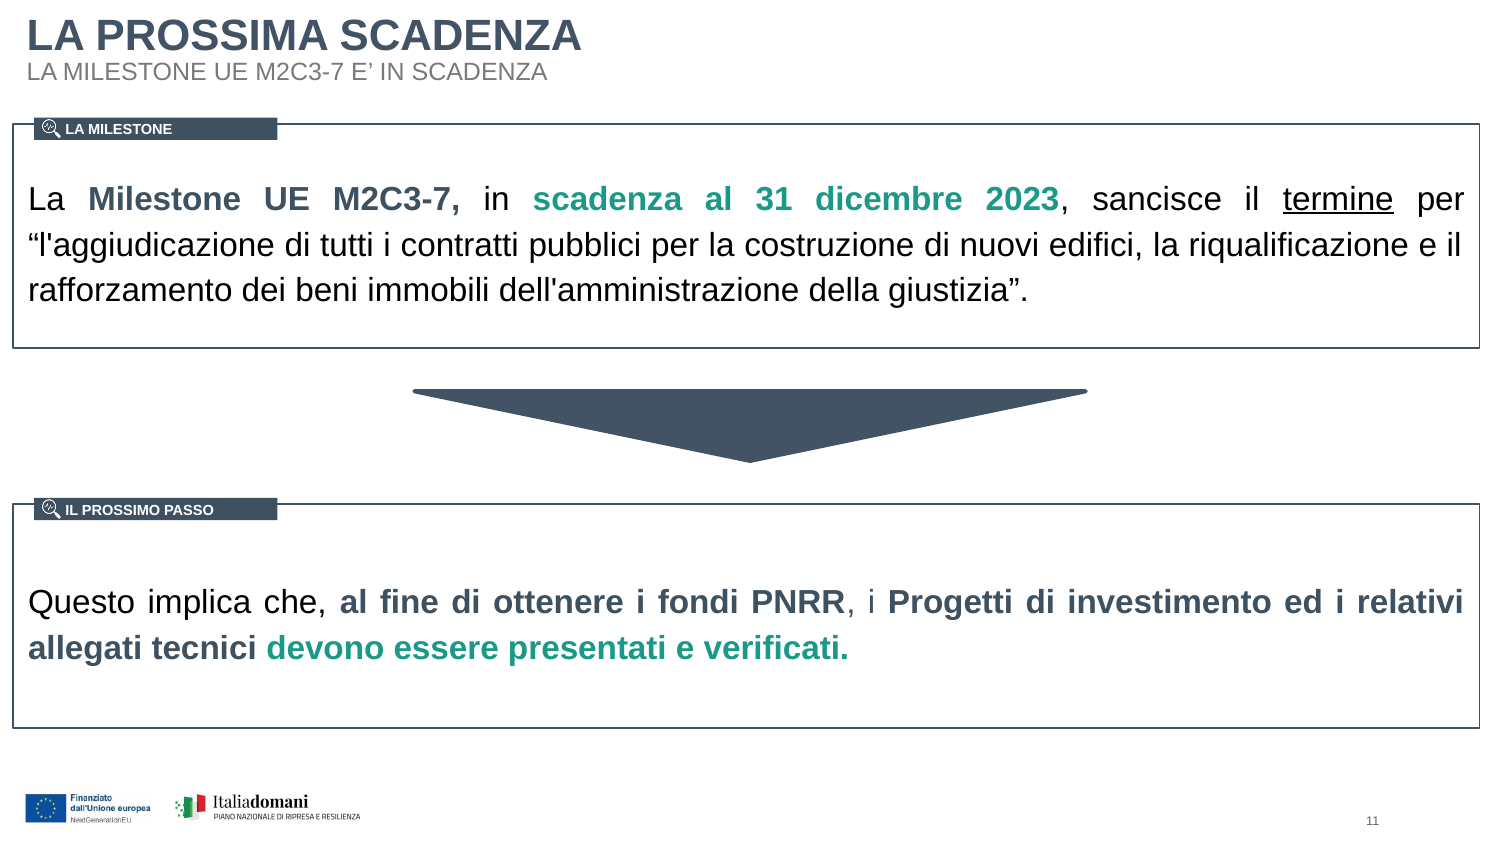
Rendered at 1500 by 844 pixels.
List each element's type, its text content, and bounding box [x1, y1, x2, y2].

text_box LA MILESTONE UE M2C3-7 E’ IN SCADENZA [15, 53, 1469, 104]
text_box [414, 391, 1086, 461]
text_box IL PROSSIMO PASSO [64, 497, 278, 521]
picture [168, 783, 365, 831]
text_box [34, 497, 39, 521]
picture [40, 117, 64, 141]
text_box Questo implica che, al fine di ottenere i fondi PNRR, i Progetti di investimento ed i relativi allegati tecnici devono essere presentati e verificati. [13, 504, 1480, 729]
text_box 11 [1362, 812, 1457, 828]
text_box La Milestone UE M2C3-7, in scadenza al 31 dicembre 2023, sancisce il termine per “l'aggiudicazione di tutti i contratti pubblici per la costruzione di nuovi edifici, la riqualificazione e il rafforzamento dei beni immobili dell'amministrazione della giustizia”. [13, 123, 1480, 348]
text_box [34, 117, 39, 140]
picture [40, 497, 64, 521]
picture [15, 783, 152, 831]
text_box LA PROSSIMA SCADENZA [15, 6, 1469, 53]
text_box LA MILESTONE [64, 117, 278, 140]
